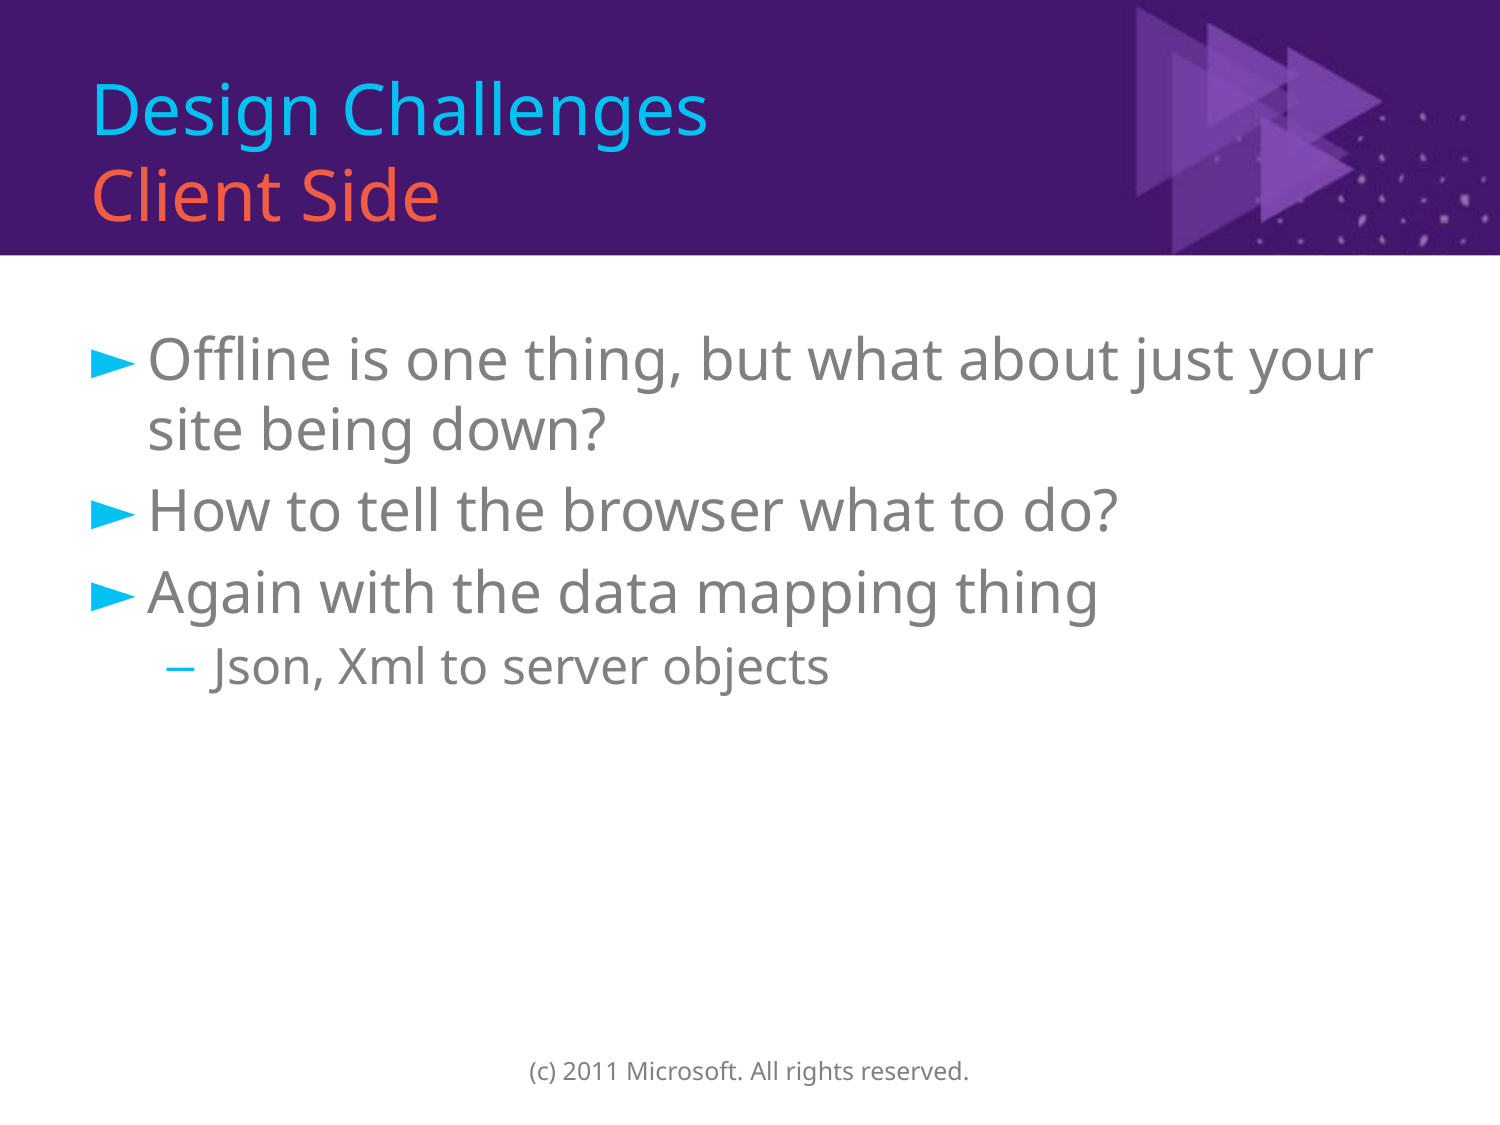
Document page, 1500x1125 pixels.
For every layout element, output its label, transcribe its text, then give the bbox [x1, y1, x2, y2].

footer (c) 2011 Microsoft. All rights reserved. [512, 1042, 988, 1103]
picture [0, 0, 1500, 255]
list Offline is one thing, but what about just your site being down? How to tell the browser what to do? Again with the data mapping thing Json, Xml to server objects [76, 314, 1427, 946]
title Design Challenges Client Side [75, 56, 1425, 244]
